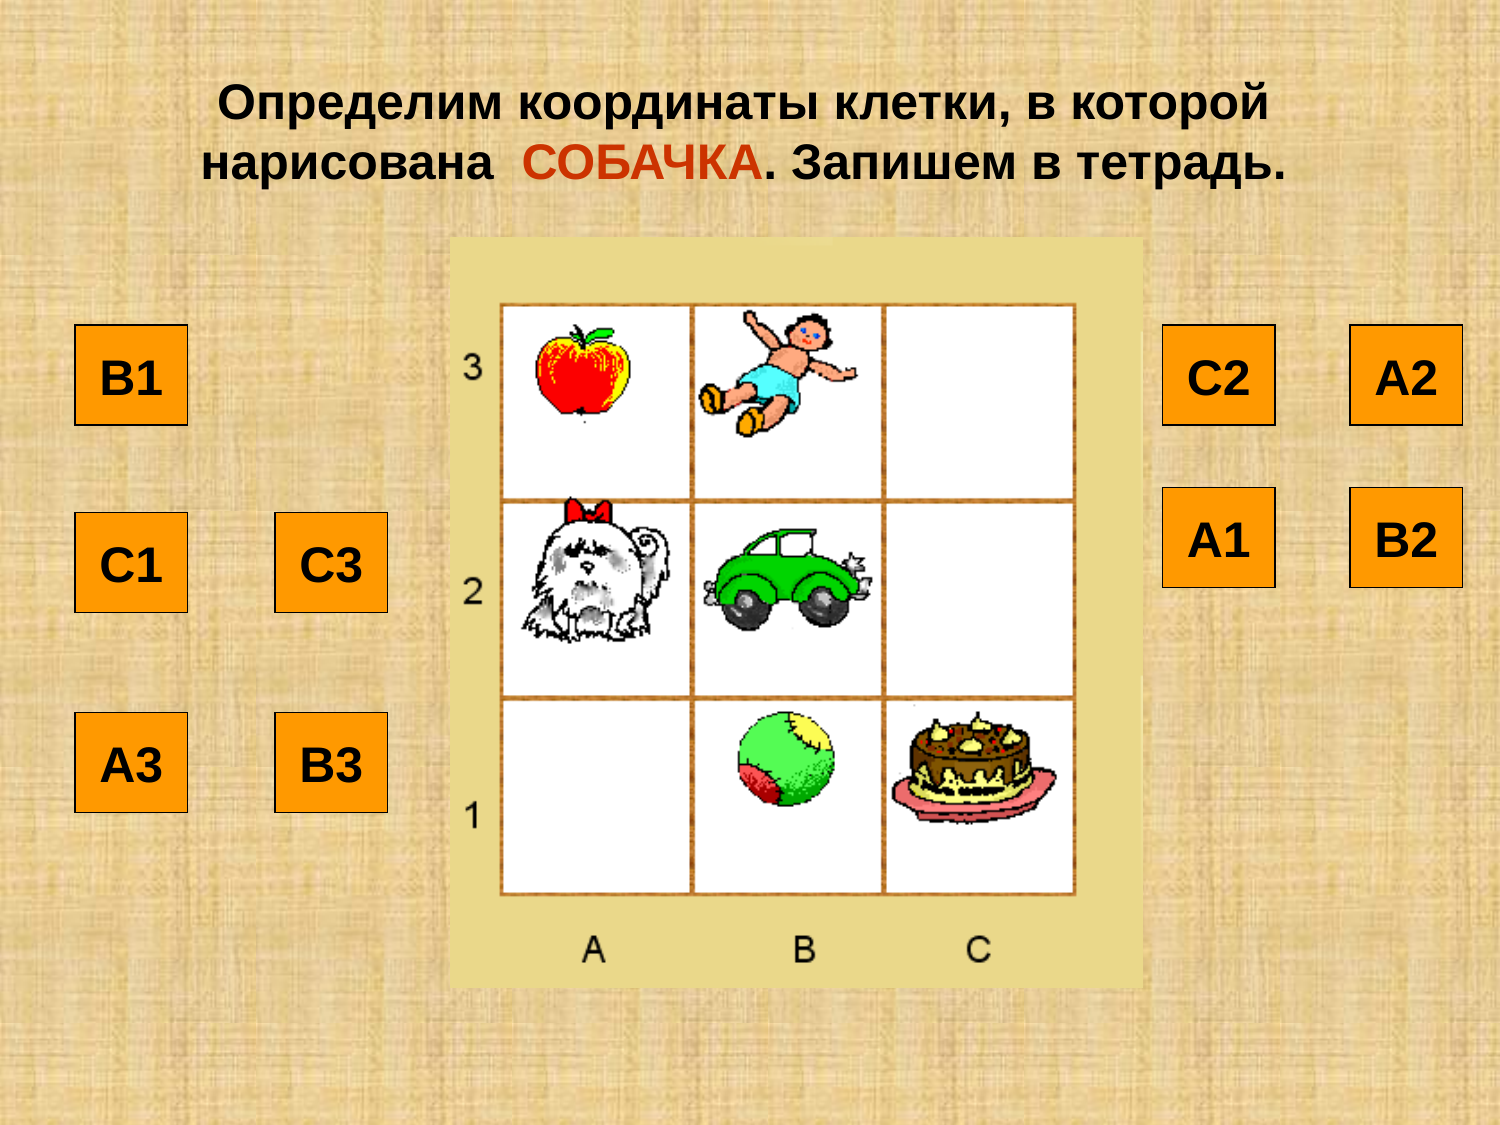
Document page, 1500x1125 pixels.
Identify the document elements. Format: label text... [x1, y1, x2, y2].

text_box А2 [1350, 324, 1463, 425]
text_box С2 [1162, 324, 1275, 425]
text_box А1 [1162, 487, 1275, 588]
text_box В1 [75, 324, 188, 425]
text_box В2 [1350, 487, 1463, 588]
text_box А3 [75, 712, 188, 813]
text_box Определим координаты клетки, в которой нарисована СОБАЧКА. Запишем в тетрадь. [74, 62, 1413, 198]
picture [0, 0, 1500, 1125]
text_box С3 [275, 512, 388, 613]
text_box С1 [75, 512, 188, 613]
text_box В3 [275, 712, 388, 813]
